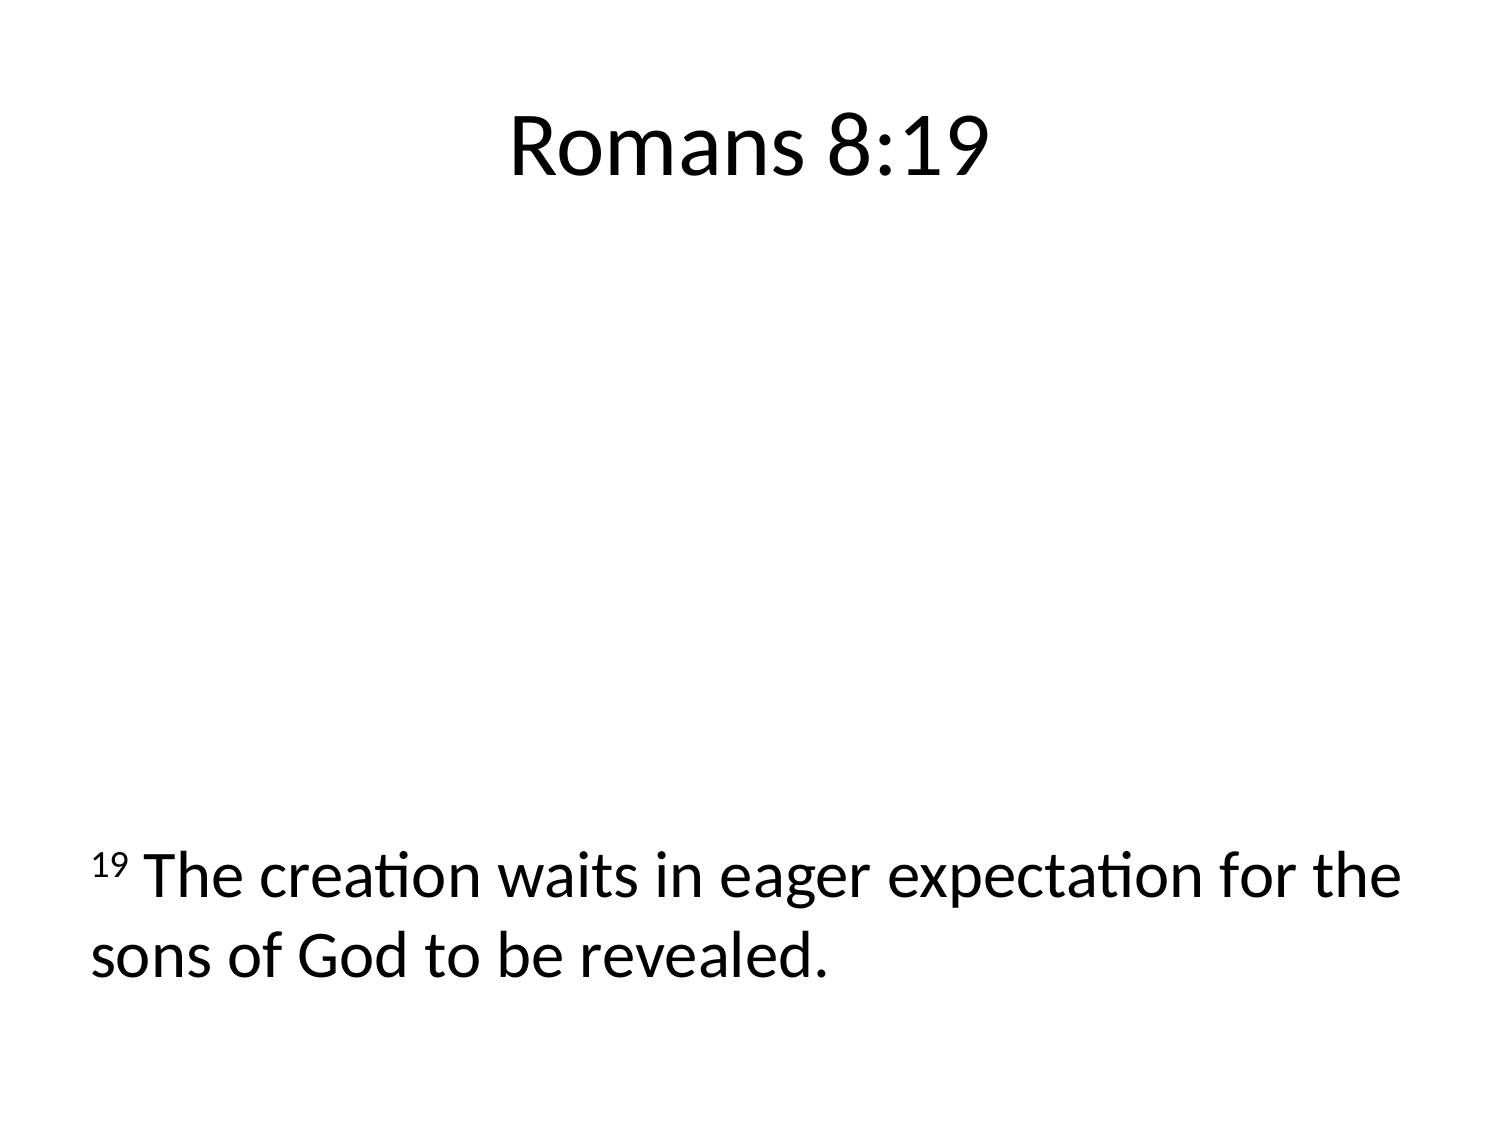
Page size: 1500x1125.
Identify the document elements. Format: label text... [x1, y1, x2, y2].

title Romans 8:19 [75, 45, 1425, 233]
list 19 The creation waits in eager expectation for the sons of God to be revealed. [75, 262, 1425, 1005]
